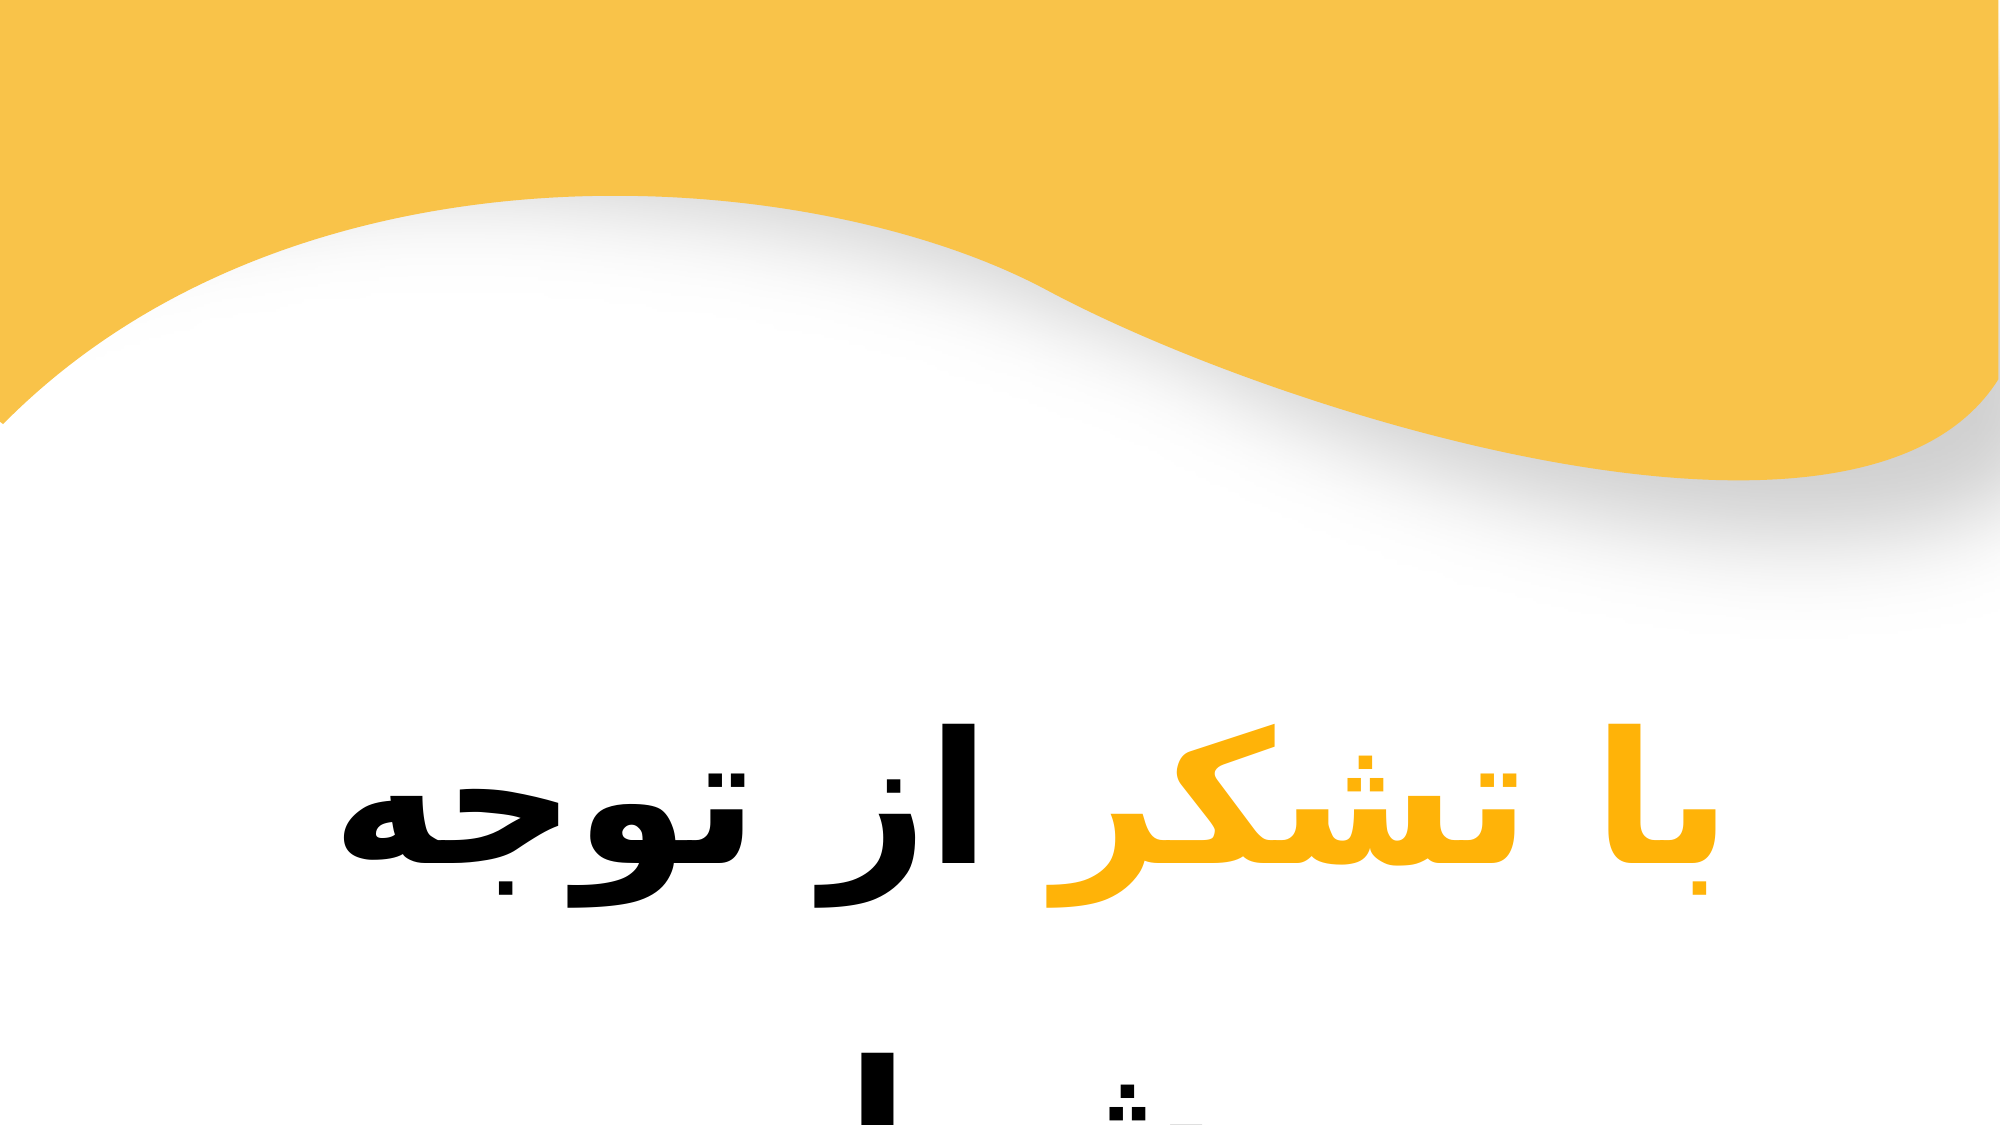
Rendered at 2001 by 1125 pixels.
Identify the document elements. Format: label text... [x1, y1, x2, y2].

text_box با تشکر از توجه شما [285, 562, 1779, 1125]
